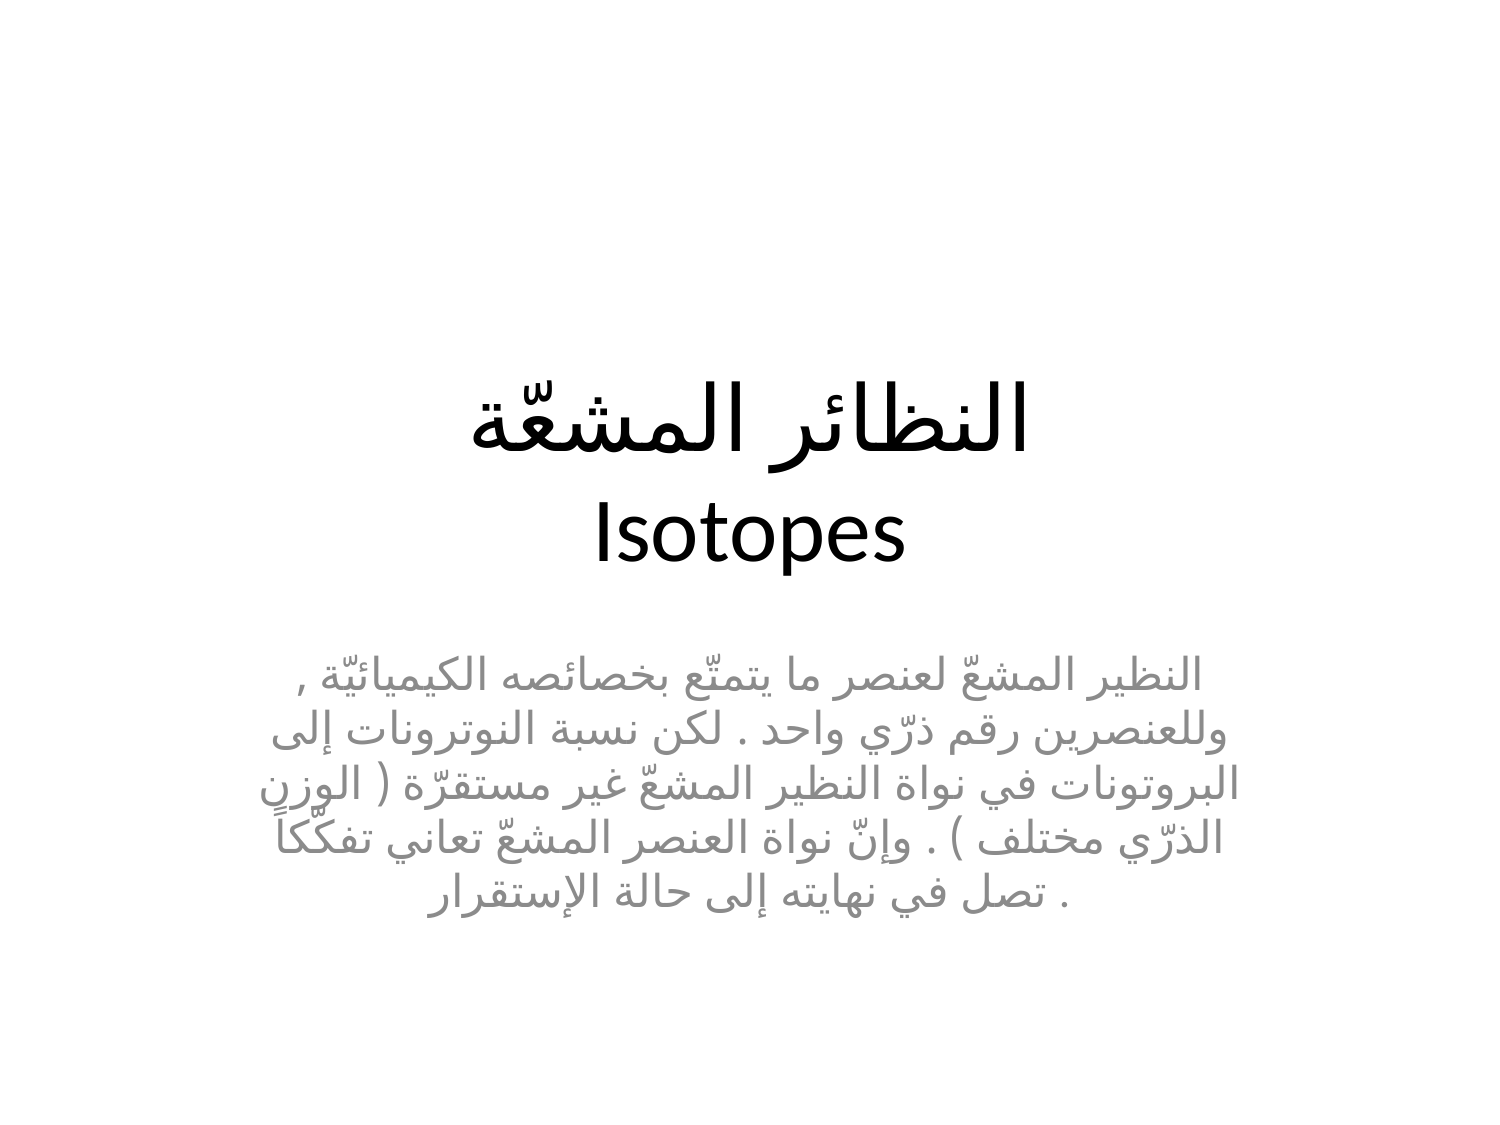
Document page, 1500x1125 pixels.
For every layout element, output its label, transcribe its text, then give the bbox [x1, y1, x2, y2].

subtitle النظير المشعّ لعنصر ما يتمتّع بخصائصه الكيميائيّة , وللعنصرين رقم ذرّي واحد . لكن نسبة النوترونات إلى البروتونات في نواة النظير المشعّ غير مستقرّة ( الوزن الذرّي مختلف ) . وإنّ نواة العنصر المشعّ تعاني تفكّكاً تصل في نهايته إلى حالة الإستقرار . [225, 637, 1275, 925]
title النظائر المشعّة Isotopes [112, 349, 1388, 591]
